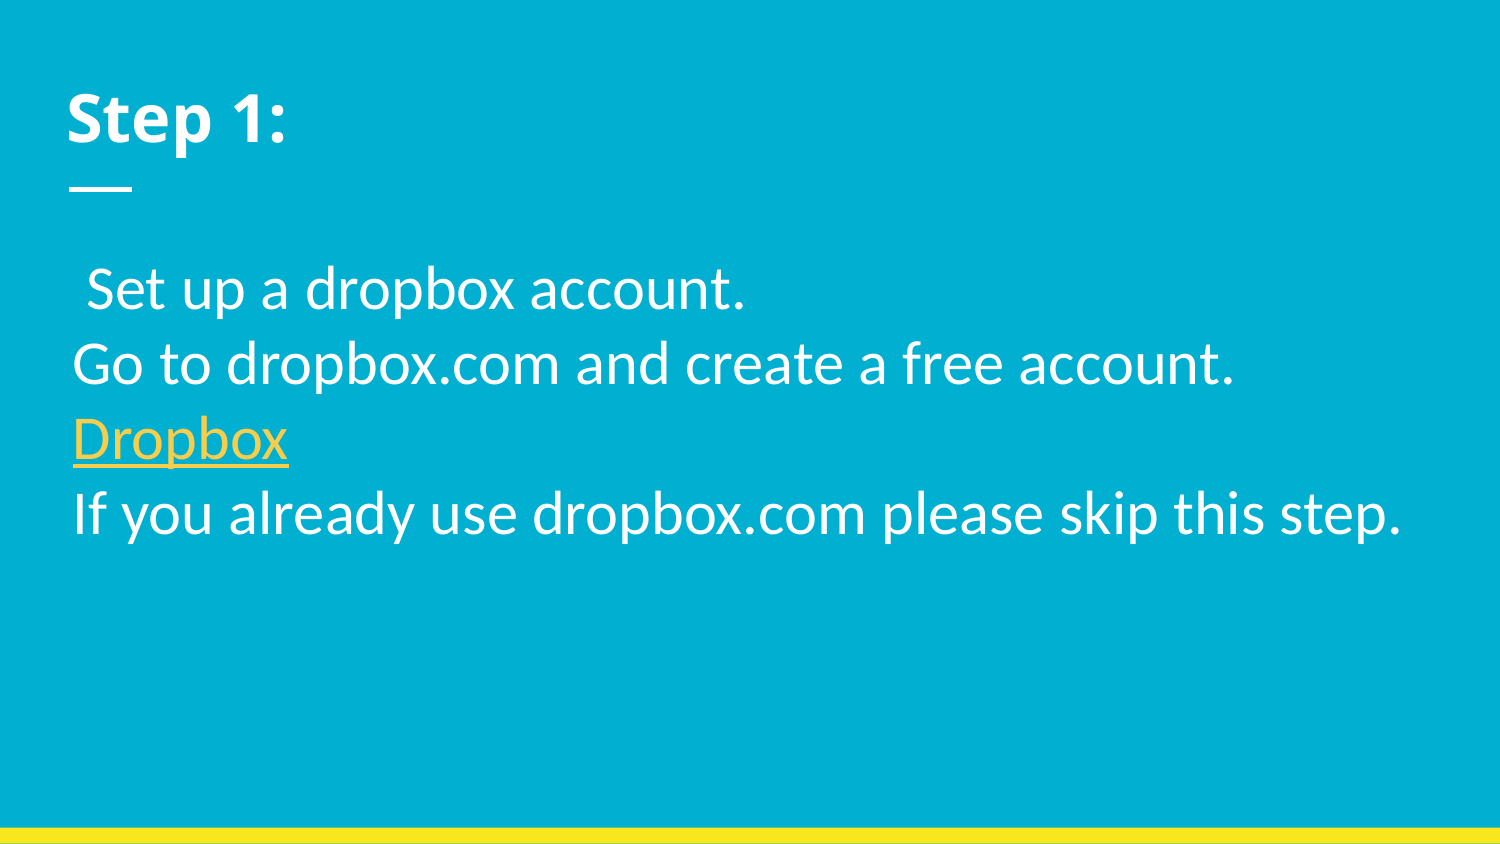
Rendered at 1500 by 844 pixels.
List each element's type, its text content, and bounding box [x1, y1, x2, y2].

list Set up a dropbox account. Go to dropbox.com and create a free account. Dropbox If you already use dropbox.com please skip this step. [51, 232, 1449, 750]
title Step 1: [51, 61, 1449, 167]
